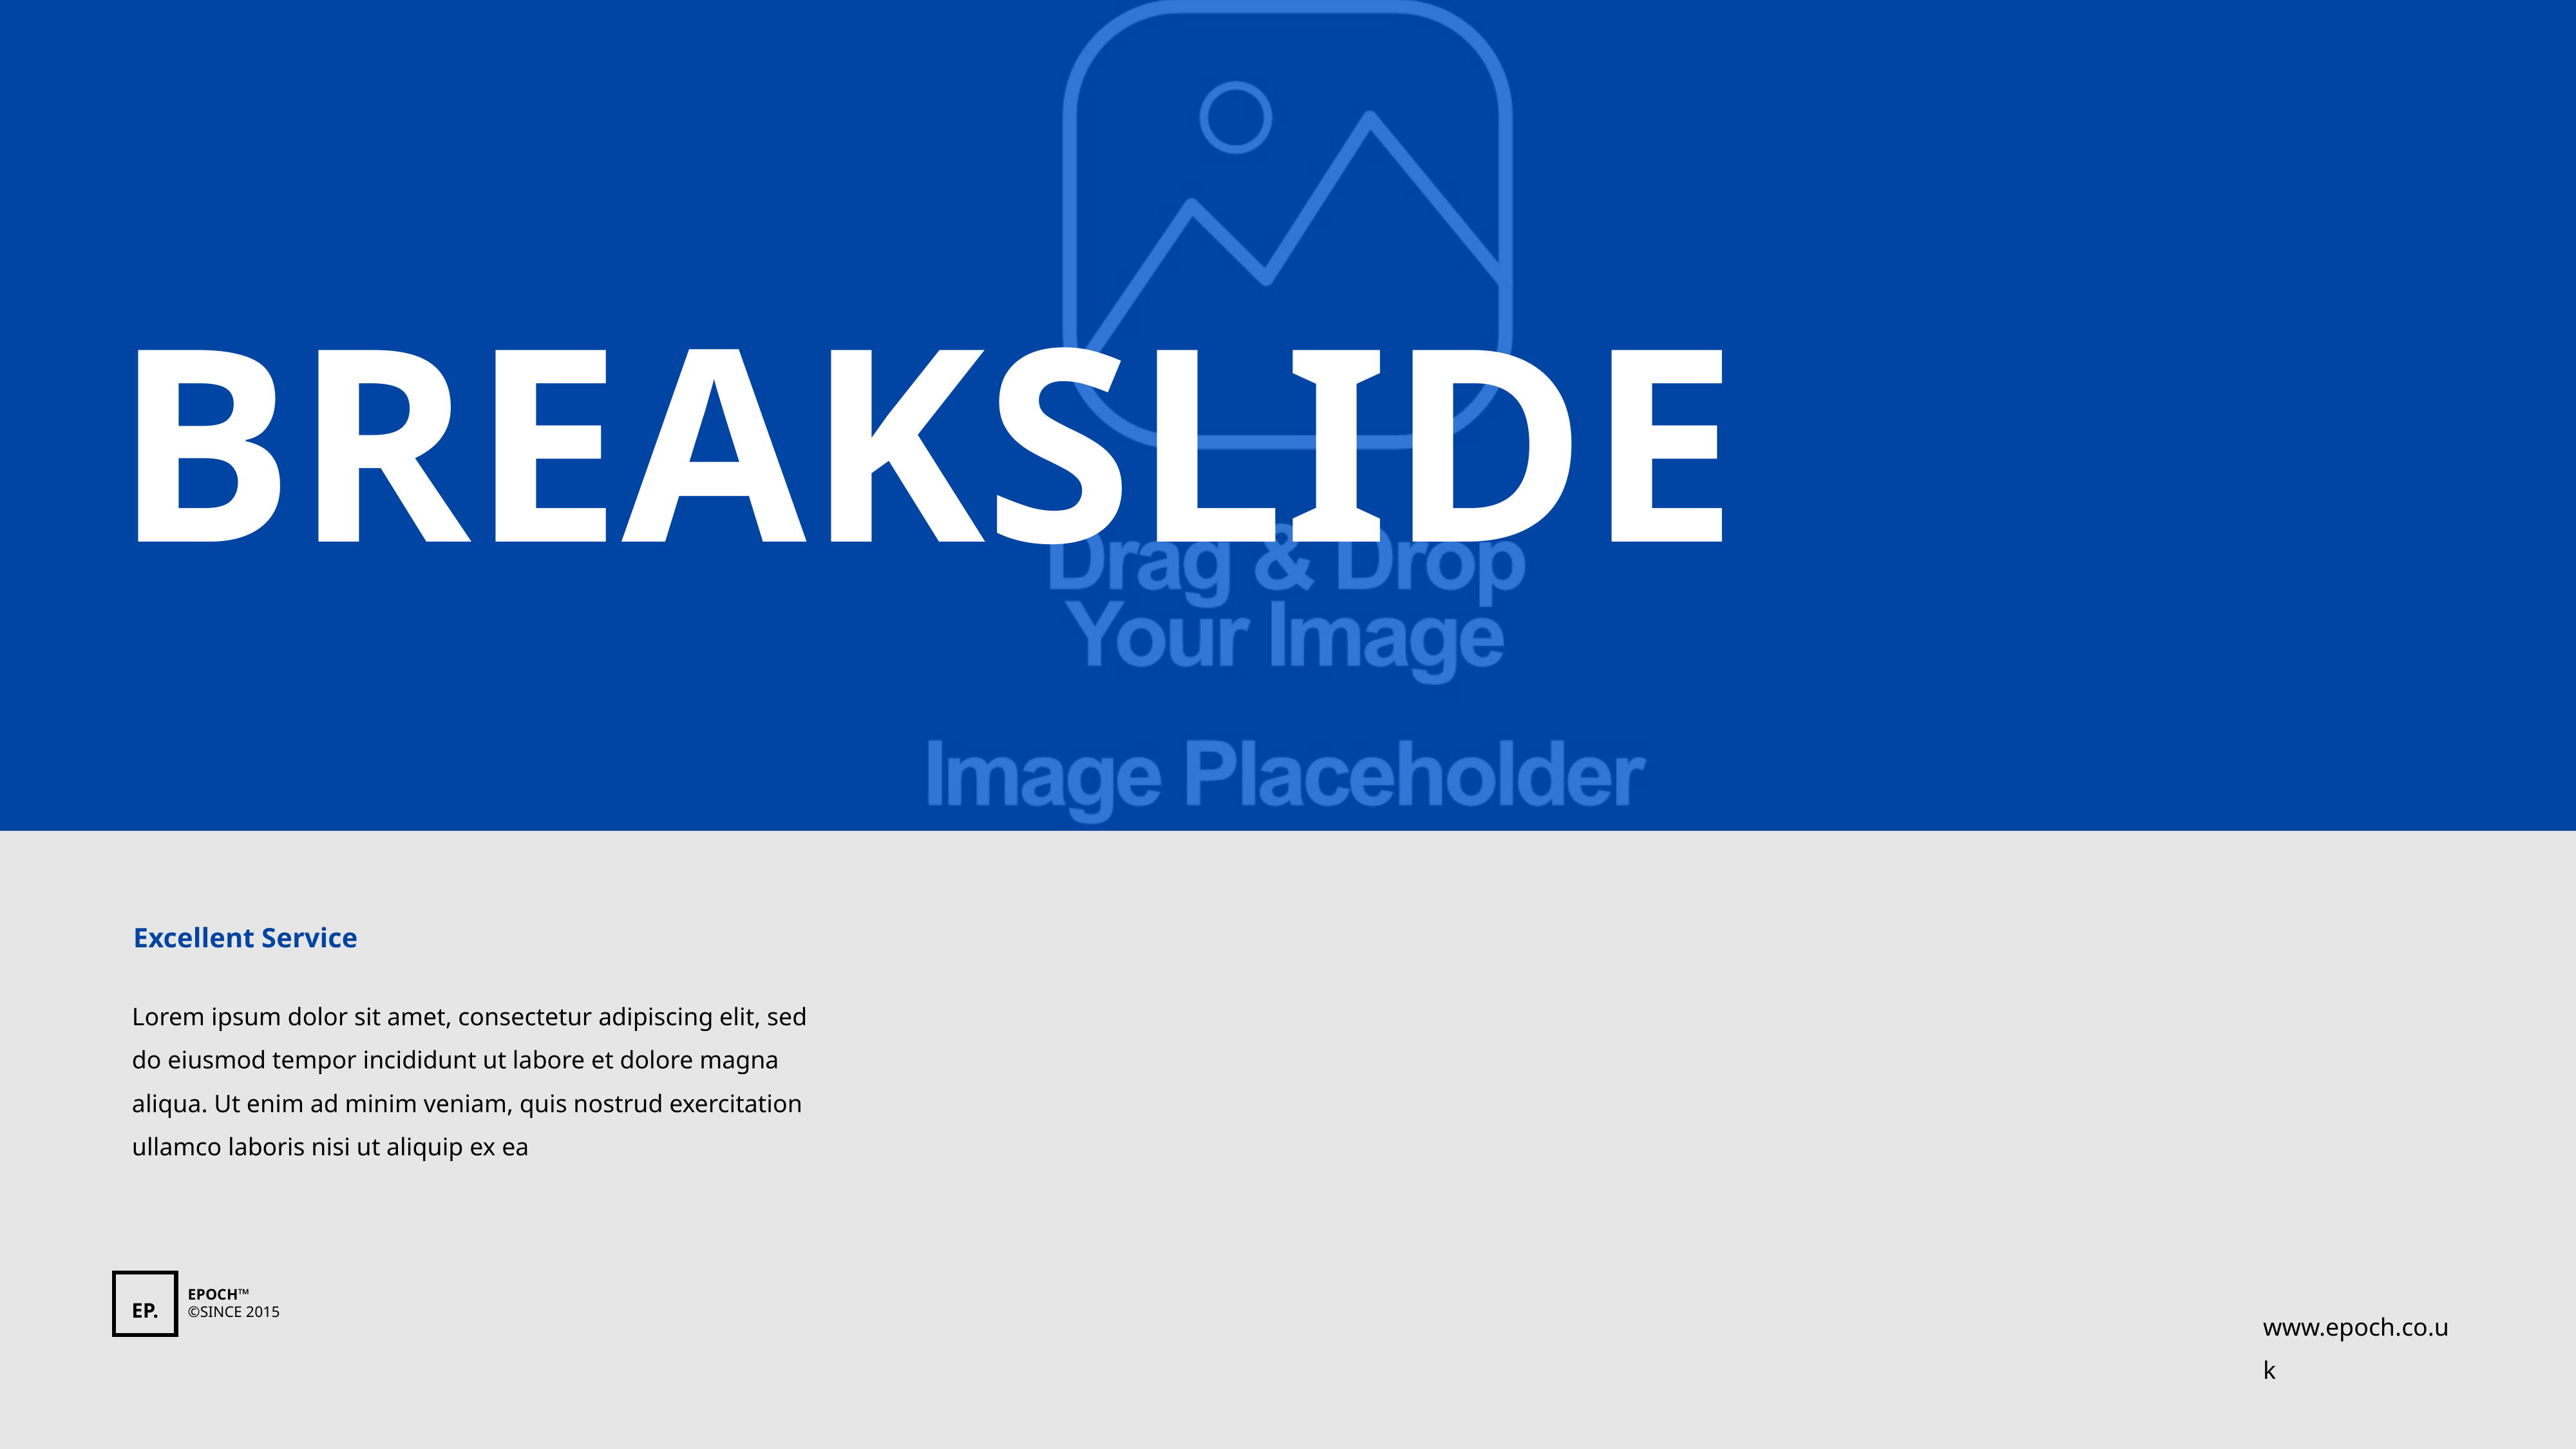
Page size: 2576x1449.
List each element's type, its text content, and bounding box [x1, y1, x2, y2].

text_box www.epoch.co.uk [2253, 1287, 2462, 1335]
text_box Excellent Service [133, 904, 541, 937]
text_box Lorem ipsum dolor sit amet, consectetur adipiscing elit, sed do eiusmod tempor incididunt ut labore et dolore magna aliqua. Ut enim ad minim veniam, quis nostrud exercitation ullamco laboris nisi ut aliquip ex ea [122, 977, 840, 1152]
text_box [113, 1273, 291, 1336]
picture [0, 0, 2576, 831]
